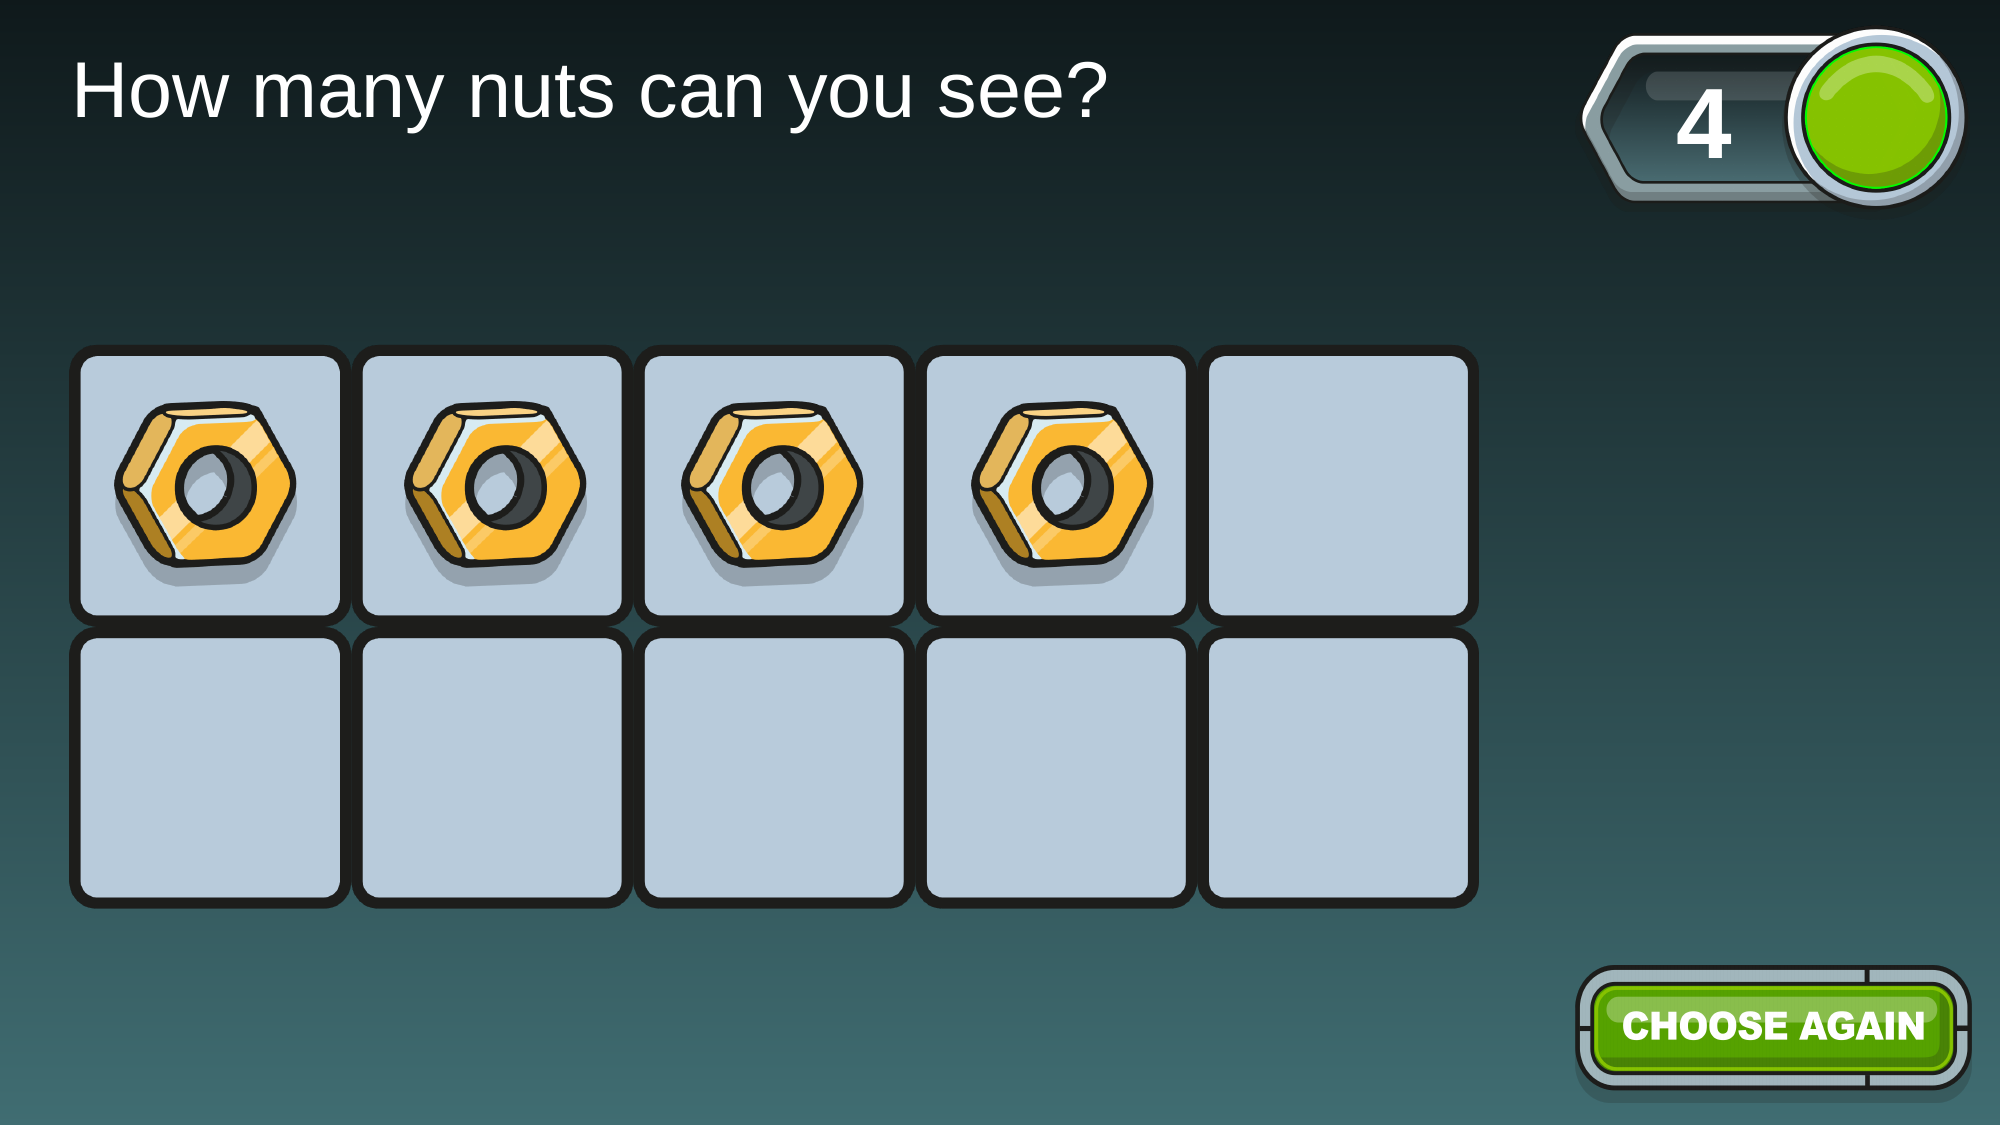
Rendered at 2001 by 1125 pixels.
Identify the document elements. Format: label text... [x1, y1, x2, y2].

picture [1575, 25, 1971, 221]
picture [1575, 965, 1972, 1104]
picture [69, 344, 1479, 910]
text_box How many nuts can you see? [55, 30, 1183, 182]
